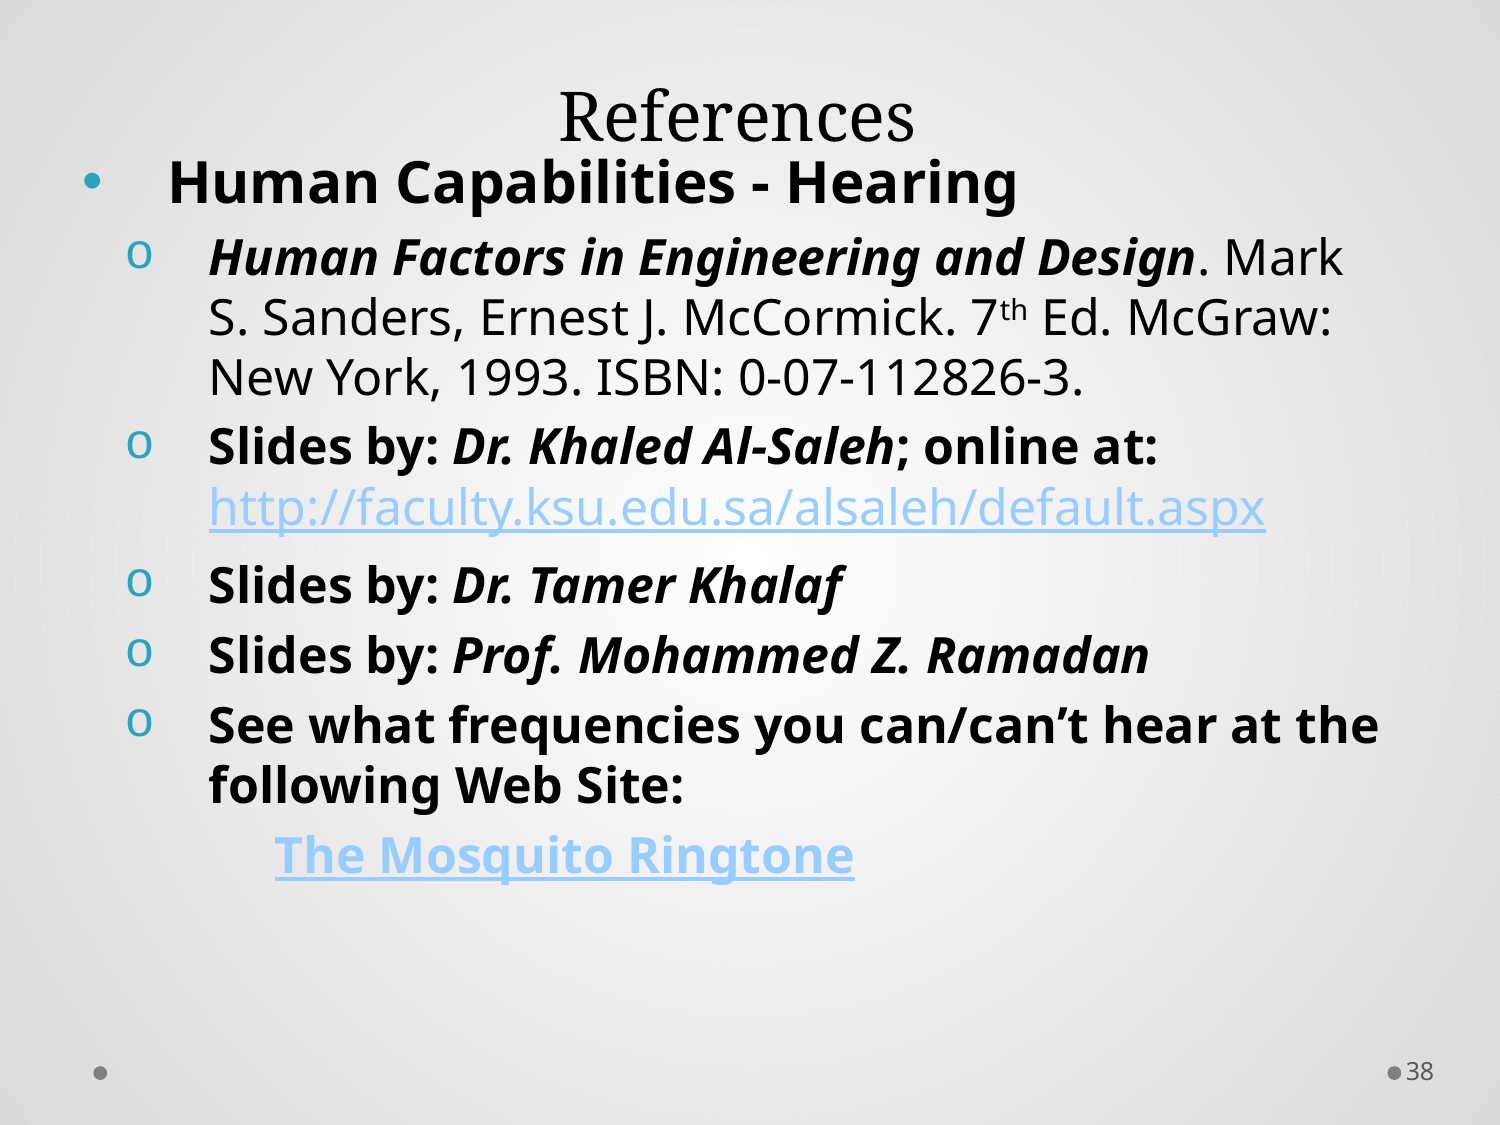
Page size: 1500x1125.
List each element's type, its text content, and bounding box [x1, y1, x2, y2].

slide_number 38 [1401, 1042, 1494, 1103]
list Human Capabilities - Hearing Human Factors in Engineering and Design. Mark S. Sanders, Ernest J. McCormick. 7th Ed. McGraw: New York, 1993. ISBN: 0-07-112826-3. Slides by: Dr. Khaled Al-Saleh; online at: http://faculty.ksu.edu.sa/alsaleh/default.aspx Slides by: Dr. Tamer Khalaf Slides by: Prof. Mohammed Z. Ramadan See what frequencies you can/can’t hear at the following Web Site: The Mosquito Ringtone [50, 137, 1400, 1113]
title References [62, 62, 1413, 163]
